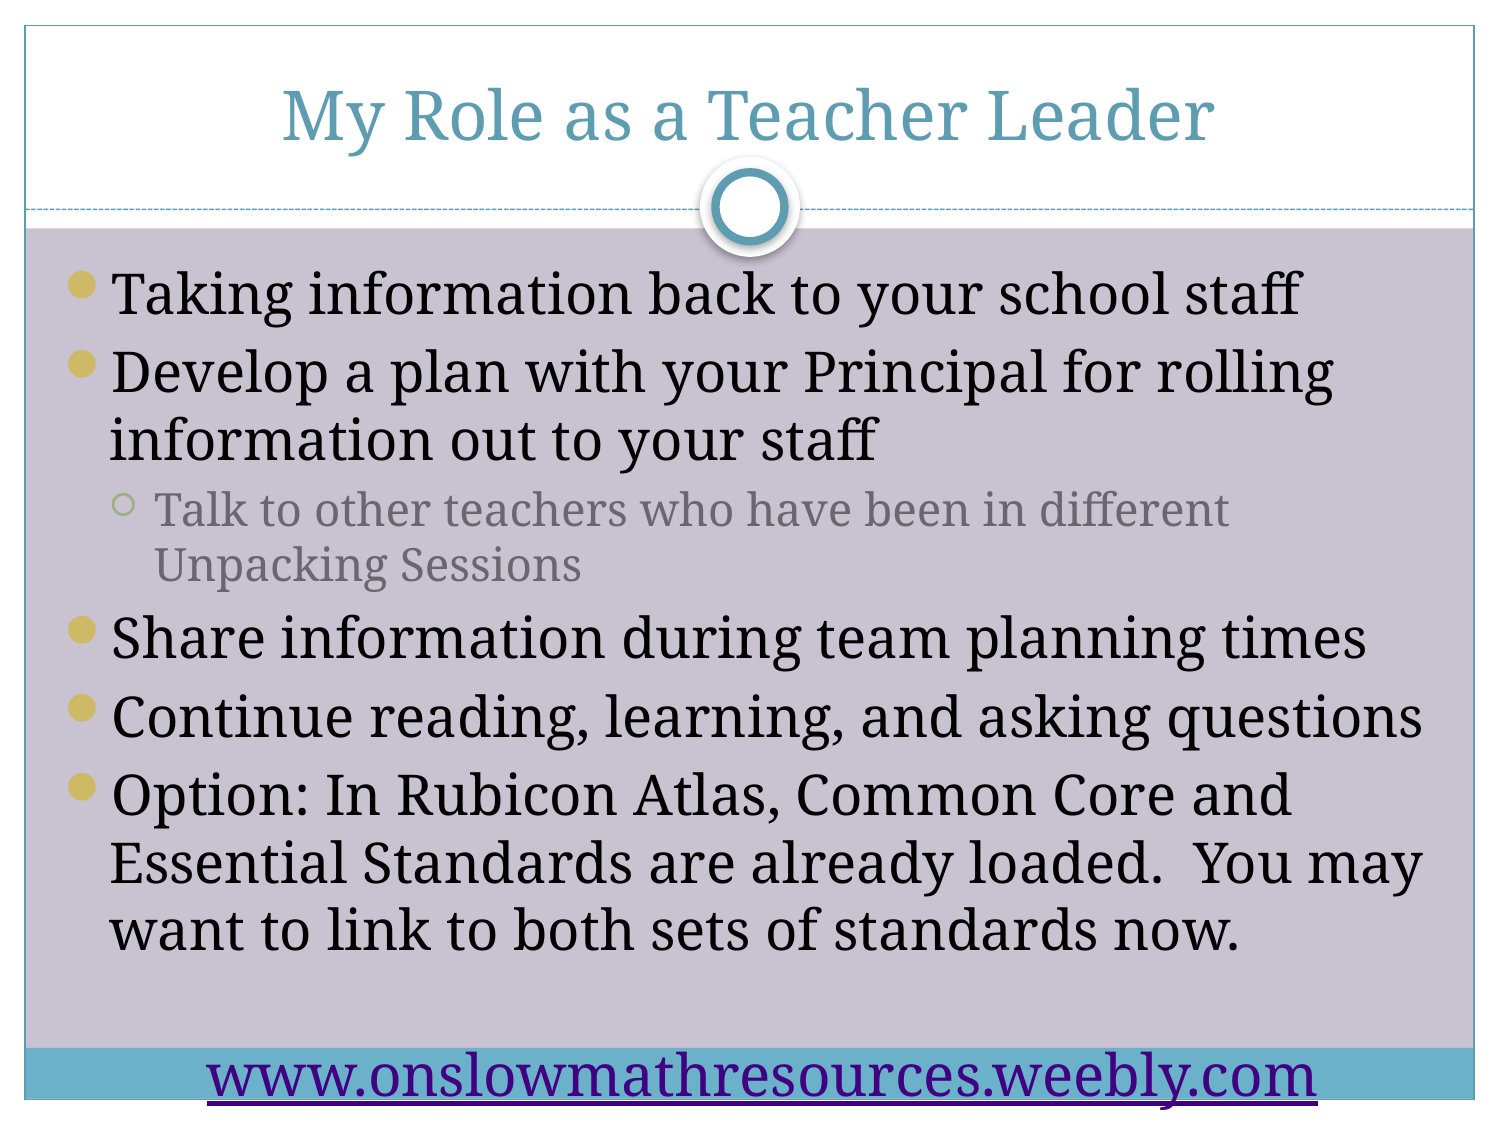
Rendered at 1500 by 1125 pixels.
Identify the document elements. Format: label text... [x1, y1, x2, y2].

list Taking information back to your school staff Develop a plan with your Principal for rolling information out to your staff Talk to other teachers who have been in different Unpacking Sessions Share information during team planning times Continue reading, learning, and asking questions Option: In Rubicon Atlas, Common Core and Essential Standards are already loaded. You may want to link to both sets of standards now. [49, 250, 1445, 1001]
title My Role as a Teacher Leader [49, 37, 1450, 162]
text_box www.onslowmathresources.weebly.com [112, 1031, 1413, 1125]
